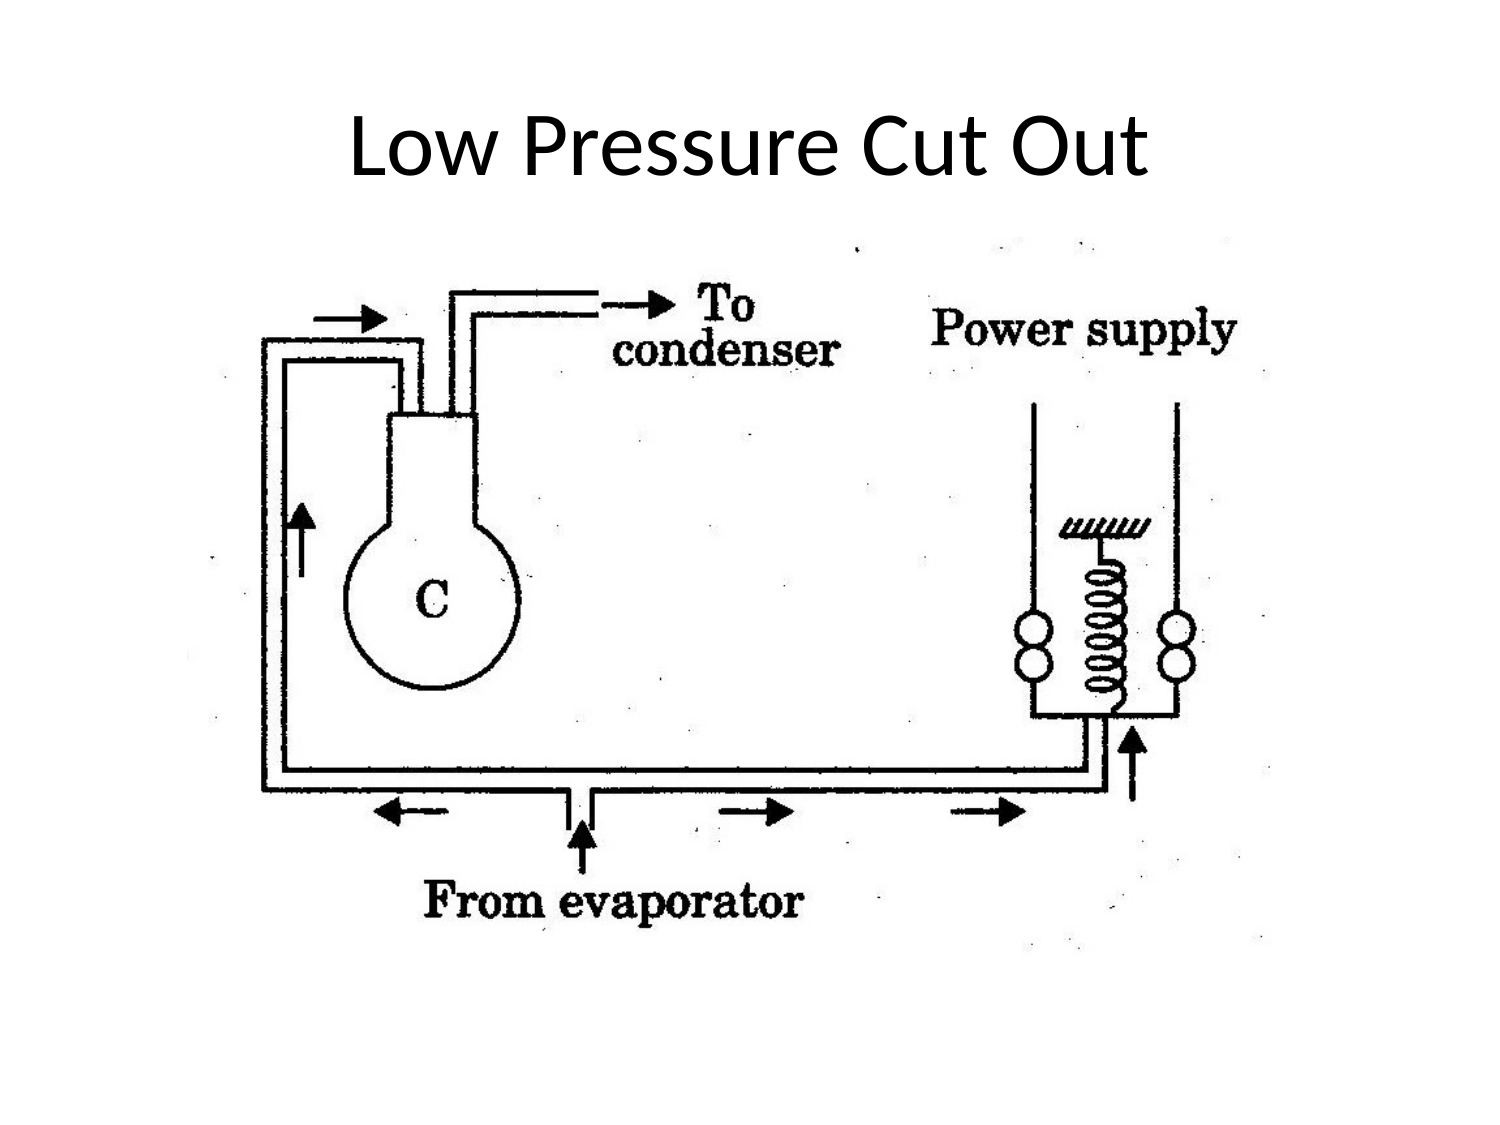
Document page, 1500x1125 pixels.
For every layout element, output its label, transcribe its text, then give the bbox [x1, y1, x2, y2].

title Low Pressure Cut Out [75, 45, 1425, 233]
picture [187, 237, 1313, 1056]
